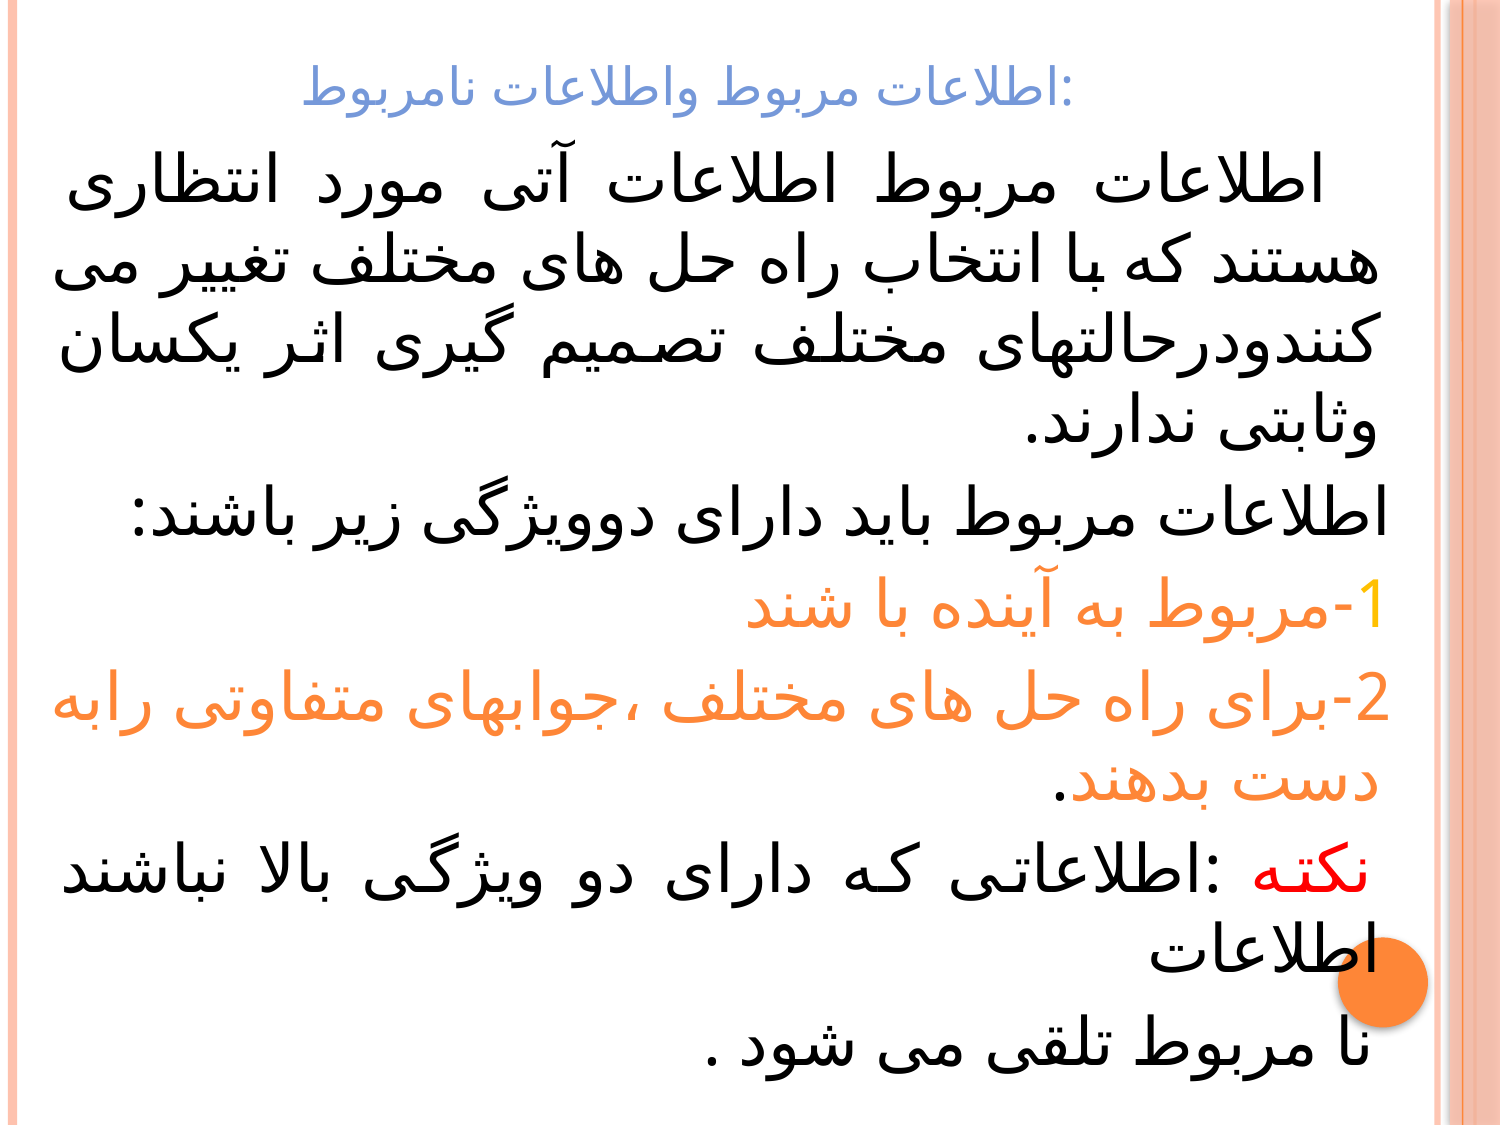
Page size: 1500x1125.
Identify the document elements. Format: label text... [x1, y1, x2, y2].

list اطلاعات مربوط اطلاعات آتی مورد انتظاری هستند که با انتخاب راه حل های مختلف تغییر می کنندودرحالتهای مختلف تصمیم گیری اثر یکسان وثابتی ندارند. اطلاعات مربوط باید دارای دوویژگی زیر باشند: 1-مربوط به آینده با شند 2-برای راه حل های مختلف ،جوابهای متفاوتی رابه دست بدهند. نکته :اطلاعاتی که دارای دو ویژگی بالا نباشند اطلاعات نا مربوط تلقی می شود . [35, 128, 1442, 1062]
title اطلاعات مربوط واطلاعات نامربوط: [75, 45, 1300, 128]
